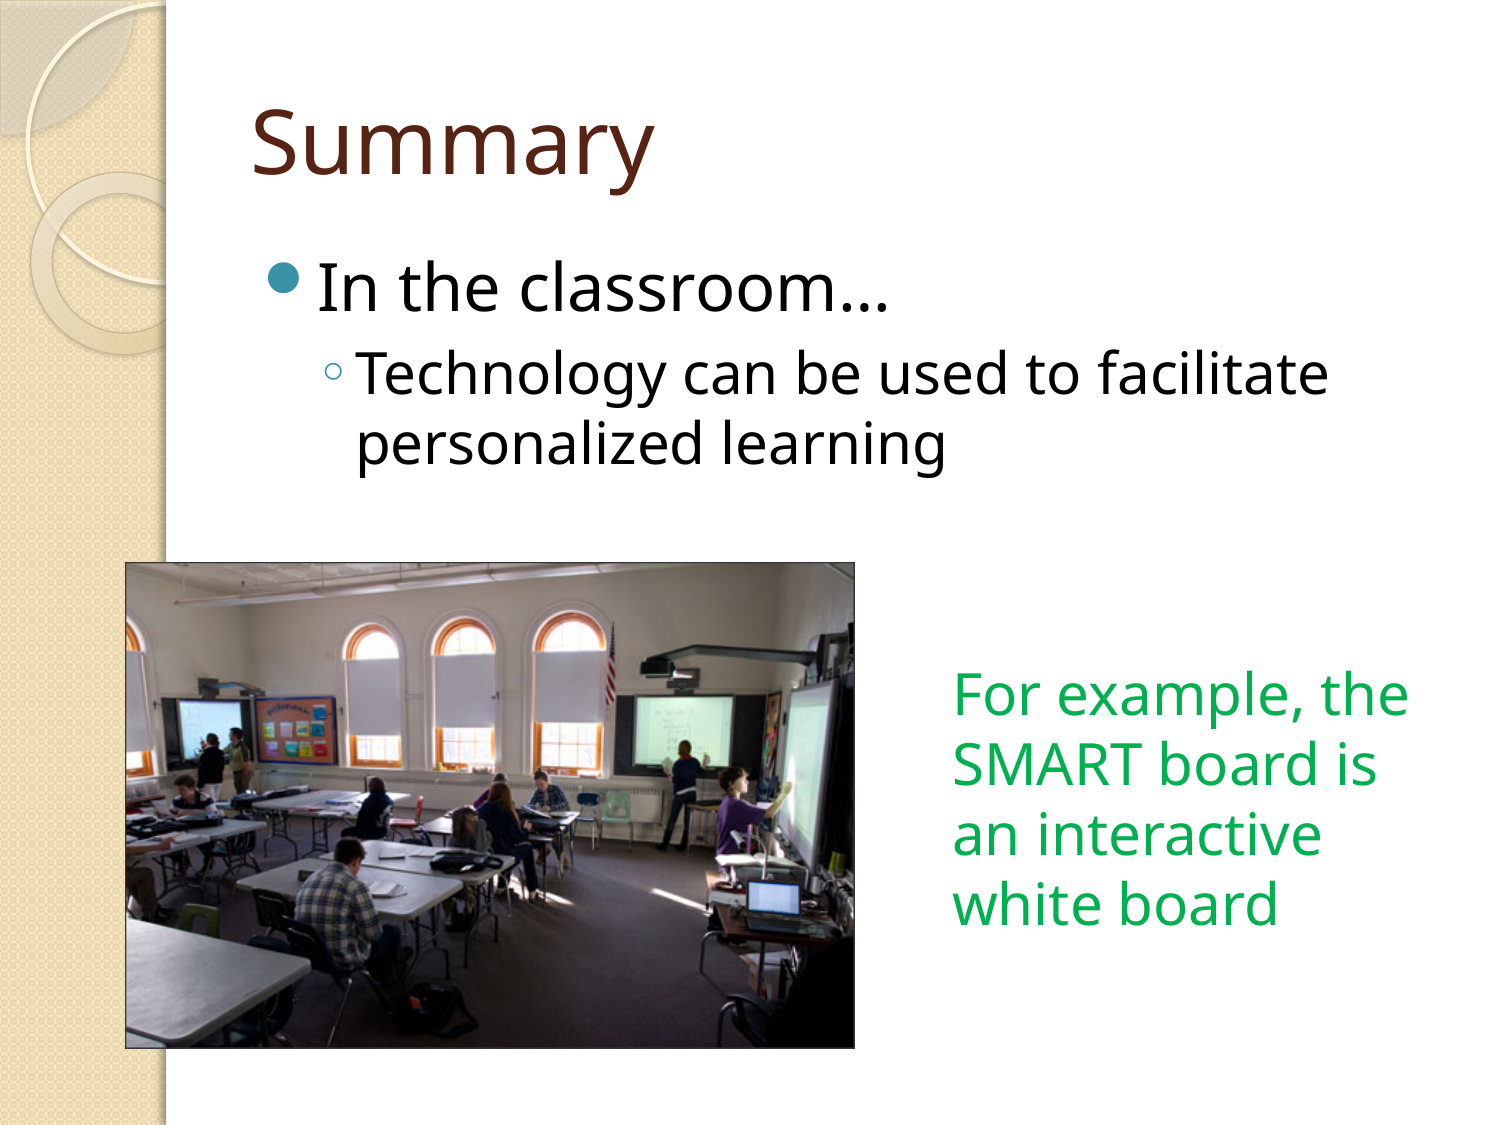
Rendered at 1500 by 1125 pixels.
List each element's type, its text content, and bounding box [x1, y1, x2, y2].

text_box For example, the SMART board is an interactive white board [937, 649, 1438, 945]
title Summary [235, 45, 1466, 233]
picture [124, 562, 855, 1049]
list In the classroom… Technology can be used to facilitate personalized learning [235, 237, 1438, 575]
